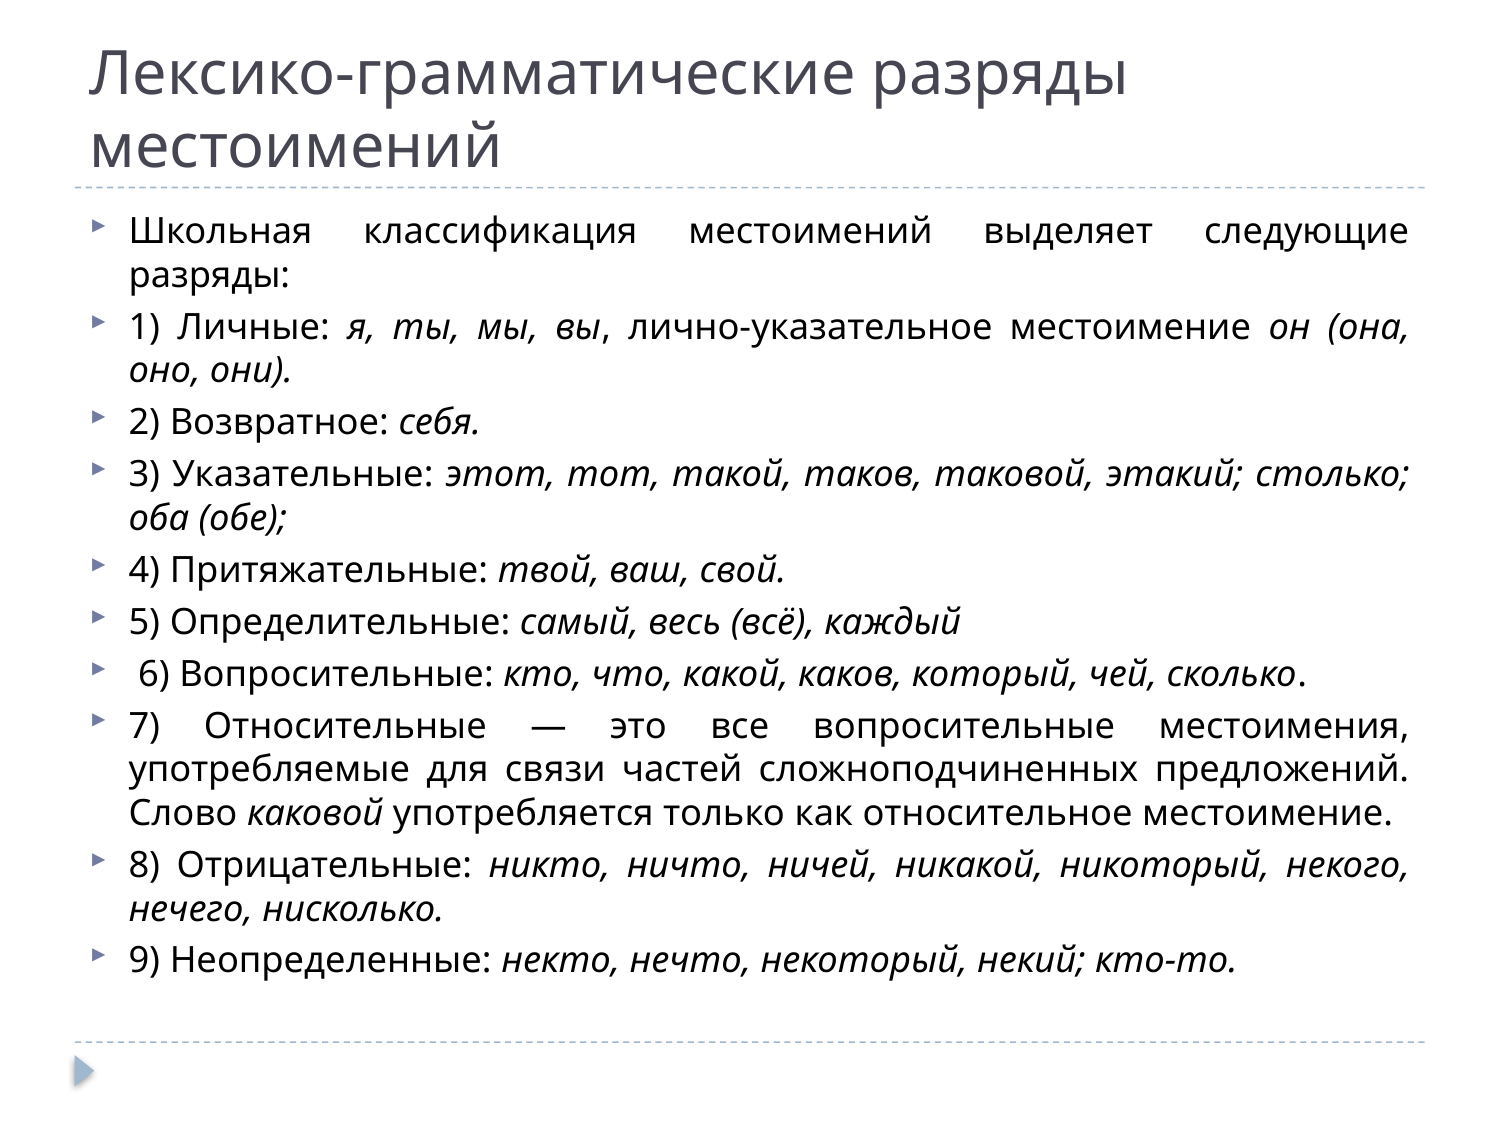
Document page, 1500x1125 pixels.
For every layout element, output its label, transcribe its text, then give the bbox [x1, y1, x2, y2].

list Школьная классификация местоимений выделяет следующие разряды: 1) Личные: я, ты, мы, вы, лично-указательное местоимение он (она, оно, они). 2) Возвратное: себя. 3) Указательные: этот, тот, такой, таков, таковой, этакий; столько; оба (обе); 4) Притяжательные: твой, ваш, свой. 5) Определительные: самый, весь (всё), каждый 6) Вопросительные: кто, что, какой, каков, который, чей, сколько. 7) Относительные — это все вопросительные местоимения, употребляемые для связи частей сложноподчиненных предложений. Слово каковой употребляется только как относительное местоимение. 8) Отрицательные: никто, ничто, ничей, никакой, никоторый, некого, нечего, нисколько. 9) Неопределенные: некто, нечто, некоторый, некий; кто-то. [75, 200, 1425, 1010]
title Лексико-грамматические разряды местоимений [75, 24, 1425, 188]
